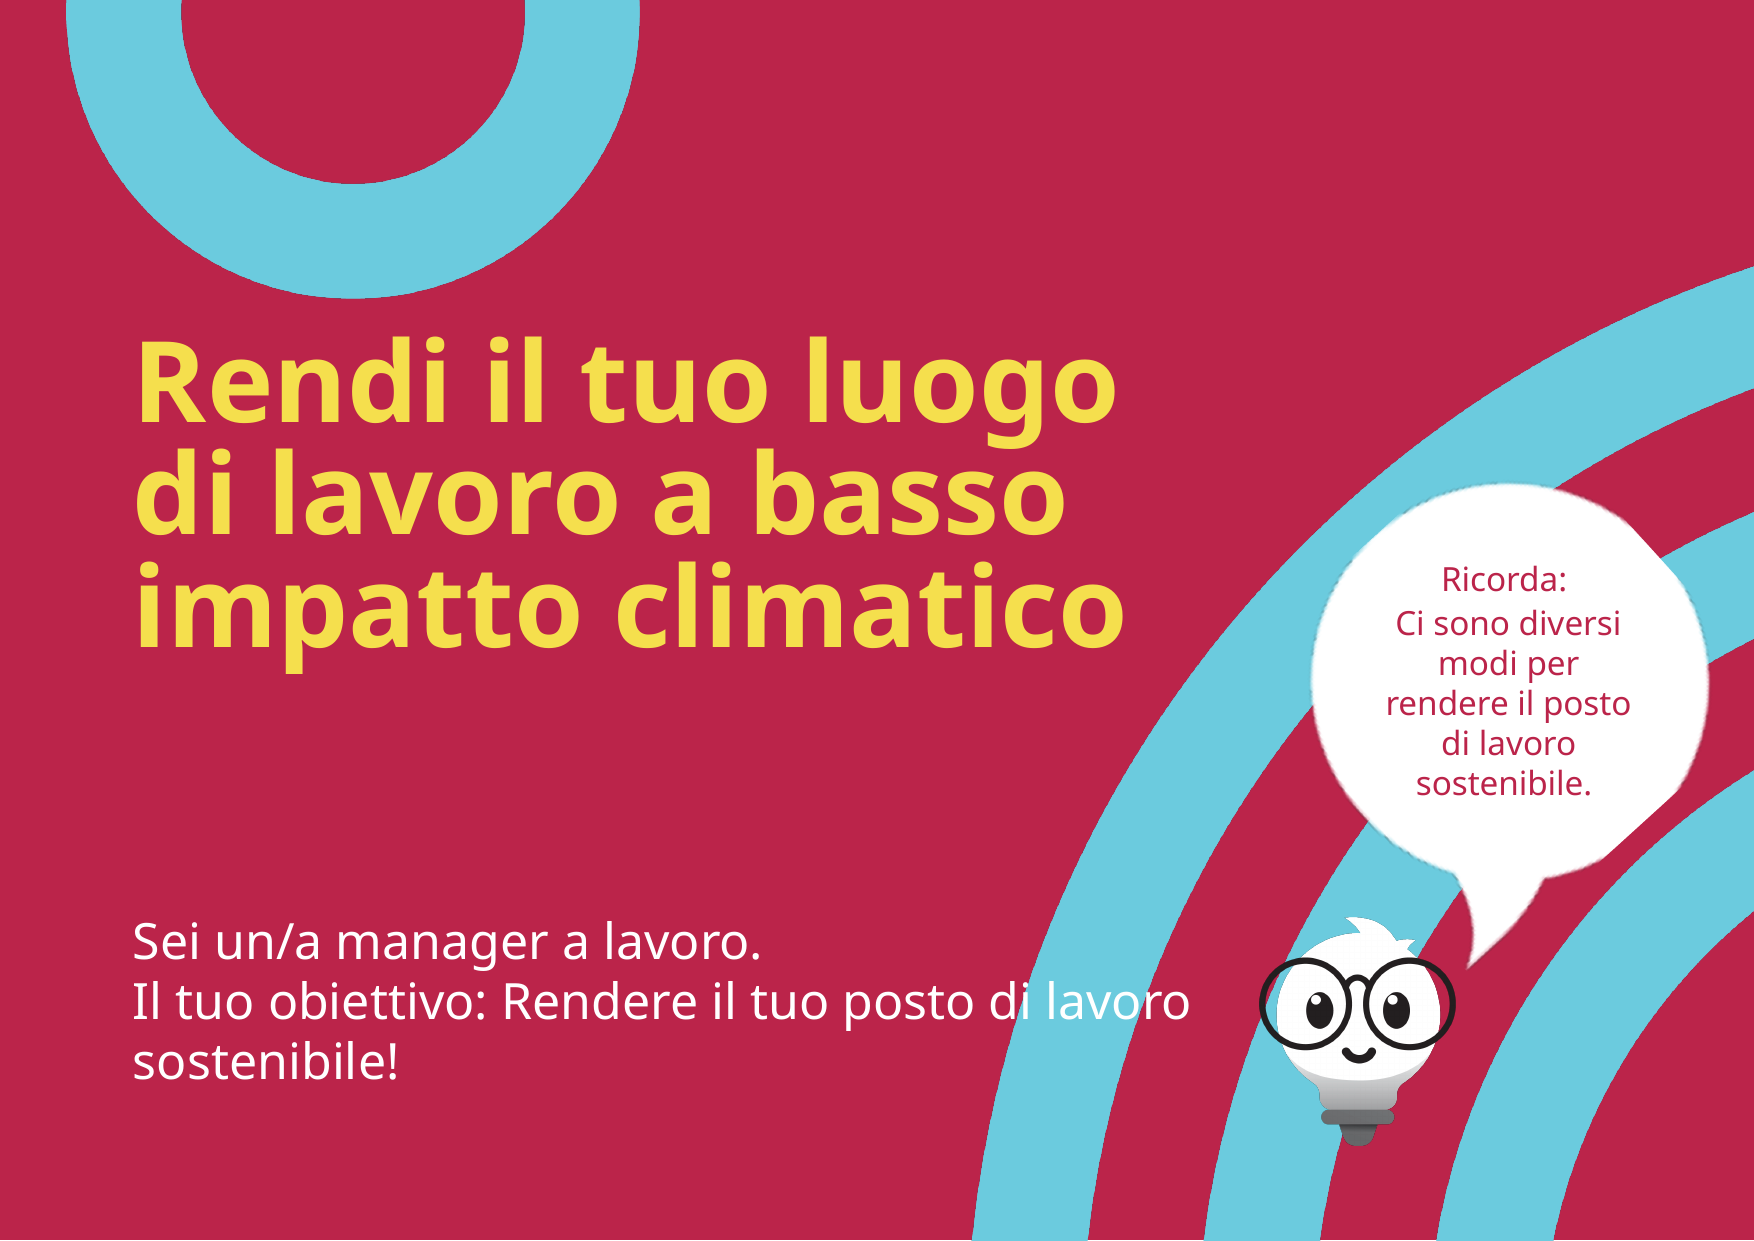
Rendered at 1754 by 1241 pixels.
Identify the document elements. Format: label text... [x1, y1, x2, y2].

text_box Rendi il tuo luogo di lavoro a basso impatto climatico [118, 324, 966, 678]
picture [66, 0, 640, 299]
text_box Sei un/a manager a lavoro. Il tuo obiettivo: Rendere il tuo posto di lavoro sostenibile! [118, 902, 966, 1097]
picture [966, 208, 1754, 1241]
